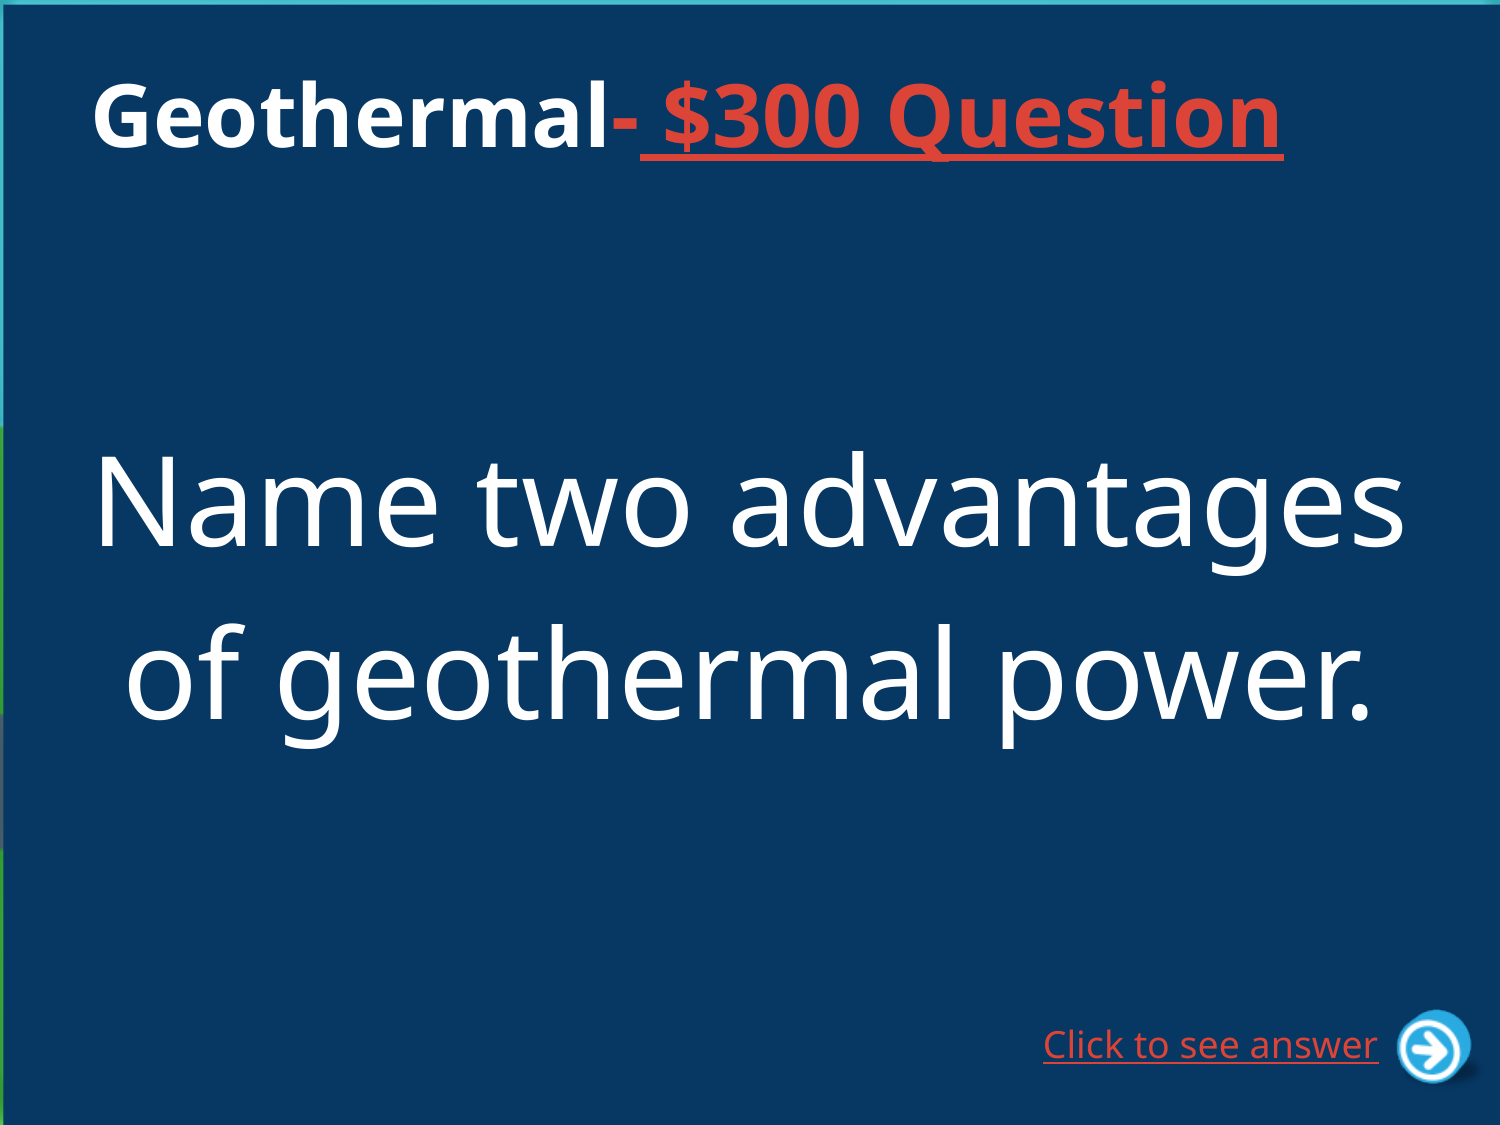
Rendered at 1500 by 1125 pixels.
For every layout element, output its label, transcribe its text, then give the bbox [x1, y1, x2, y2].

list Name two advantages of geothermal power. [75, 169, 1425, 976]
text_box Click to see answer [984, 985, 1438, 1109]
title Geothermal- $300 Question [75, 45, 1425, 169]
picture [1384, 996, 1485, 1097]
picture [0, 0, 1500, 1125]
text_box [3, 4, 1500, 1125]
